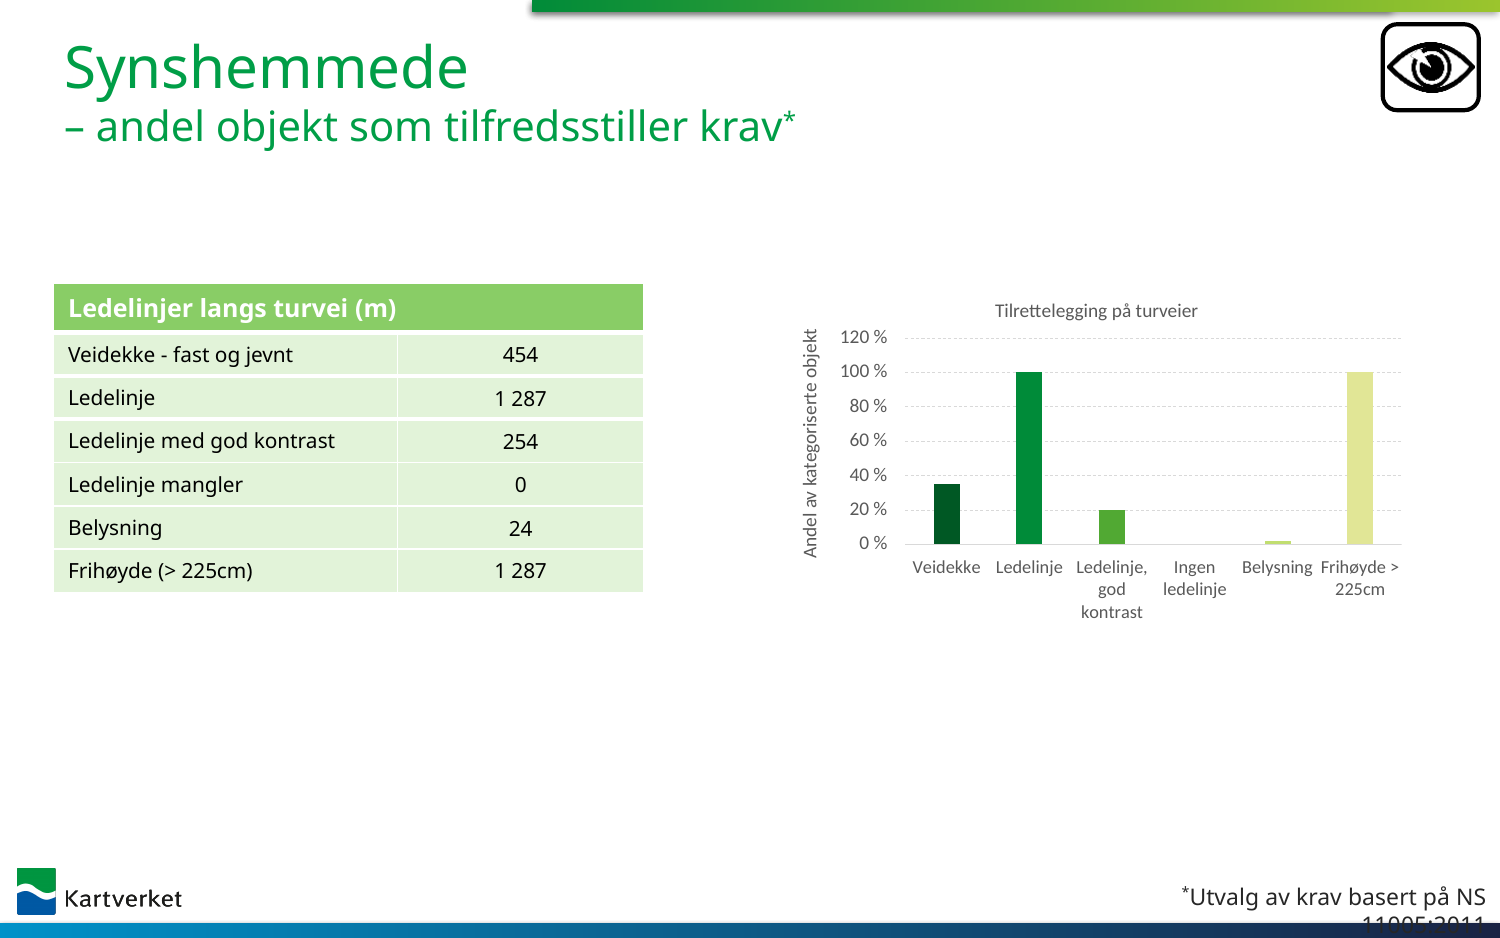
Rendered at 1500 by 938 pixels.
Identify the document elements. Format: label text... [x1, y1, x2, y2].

table_cell Ledelinje med god kontrast [54, 421, 397, 462]
table_cell 24 [398, 507, 643, 548]
table_cell Frihøyde (> 225cm) [54, 550, 397, 592]
text_box Synshemmede – andel objekt som tilfredsstiller krav* [49, 24, 1431, 158]
table_cell Ledelinje mangler [54, 463, 397, 505]
table_cell 0 [398, 463, 643, 505]
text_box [1382, 24, 1480, 111]
text_box *Utvalg av krav basert på NS 11005:2011 [1068, 873, 1500, 938]
table_header Ledelinjer langs turvei (m) [54, 284, 643, 330]
table_cell Veidekke - fast og jevnt [54, 335, 397, 374]
table_cell Ledelinje [54, 378, 397, 417]
table_cell Belysning [54, 507, 397, 548]
picture [791, 291, 1402, 630]
table_cell 1 287 [398, 378, 643, 417]
table_cell 454 [398, 335, 643, 374]
table_cell 1 287 [398, 550, 643, 592]
table_cell 254 [398, 421, 643, 462]
